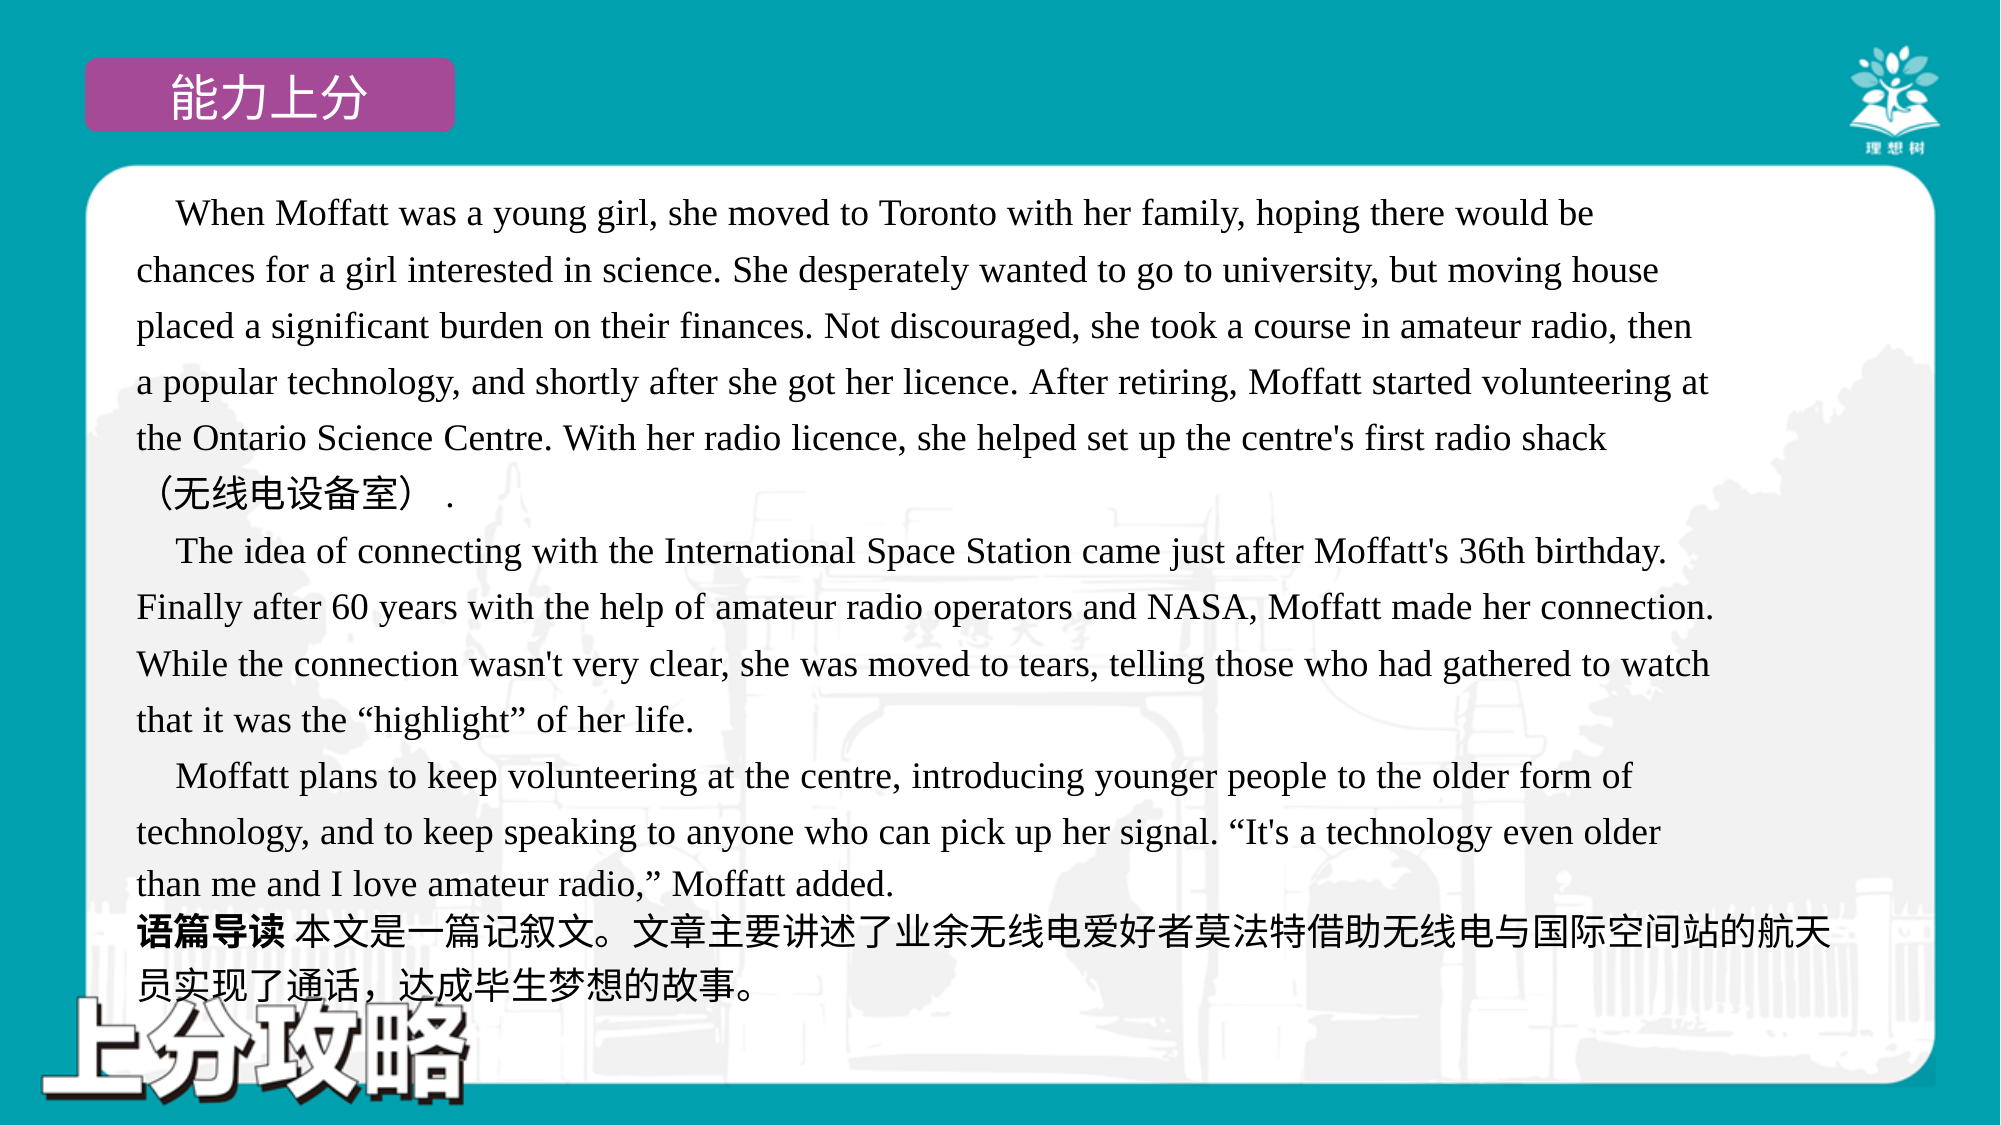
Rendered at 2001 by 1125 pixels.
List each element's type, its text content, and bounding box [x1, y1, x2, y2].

text_box When Moffatt was a young girl, she moved to Toronto with her family, hoping there would be chances for a girl interested in science. She desperately wanted to go to university, but moving house placed a significant burden on their finances. Not discouraged, she took a course in amateur radio, then a popular technology, and shortly after she got her licence. After retiring, Moffatt started volunteering at the Ontario Science Centre. With her radio licence, she helped set up the centre's first radio shack （无线电设备室）. The idea of connecting with the International Space Station came just after Moffatt's 36th birthday. Finally after 60 years with the help of amateur radio operators and NASA, Moffatt made her connection. While the connection wasn't very clear, she was moved to tears, telling those who had gathered to watch that it was the “highlight” of her life. Moffatt plans to keep volunteering at the centre, introducing younger people to the older form of technology, and to keep speaking to anyone who can pick up her signal. “It's a technology even older than me and I love amateur radio,” Moffatt added.#6 [136, 176, 1865, 897]
picture [0, 0, 2000, 1125]
text_box 语篇导读 本文是一篇记叙文。文章主要讲述了业余无线电爱好者莫法特借助无线电与国际空间站的航天 员实现了通话，达成毕生梦想的故事。 [136, 897, 1865, 1004]
